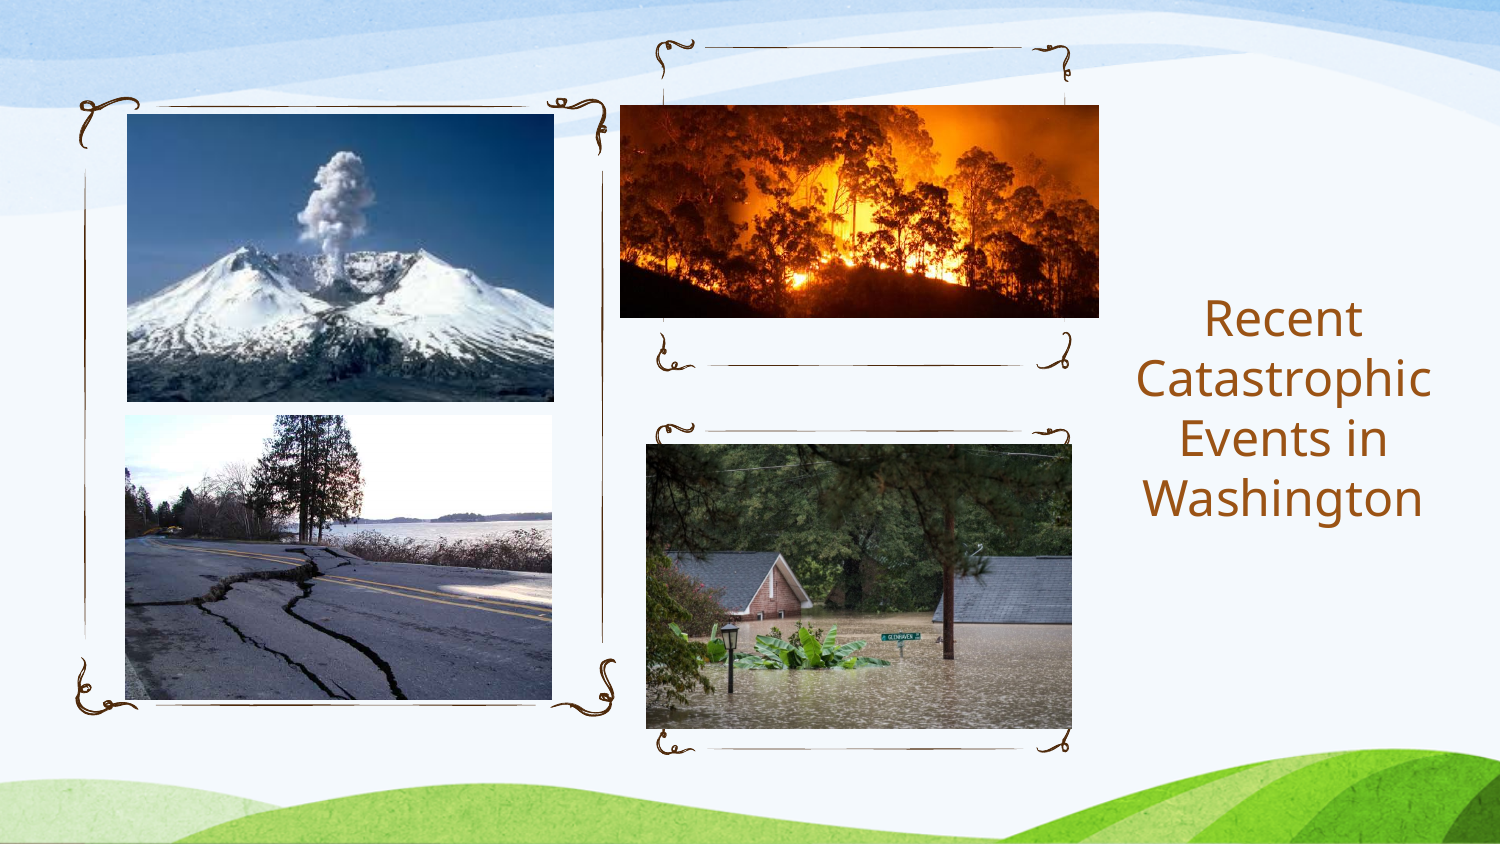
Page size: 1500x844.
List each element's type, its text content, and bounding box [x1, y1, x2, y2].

picture [0, 0, 1500, 844]
list Recent Catastrophic Events in Washington [1115, 252, 1453, 562]
